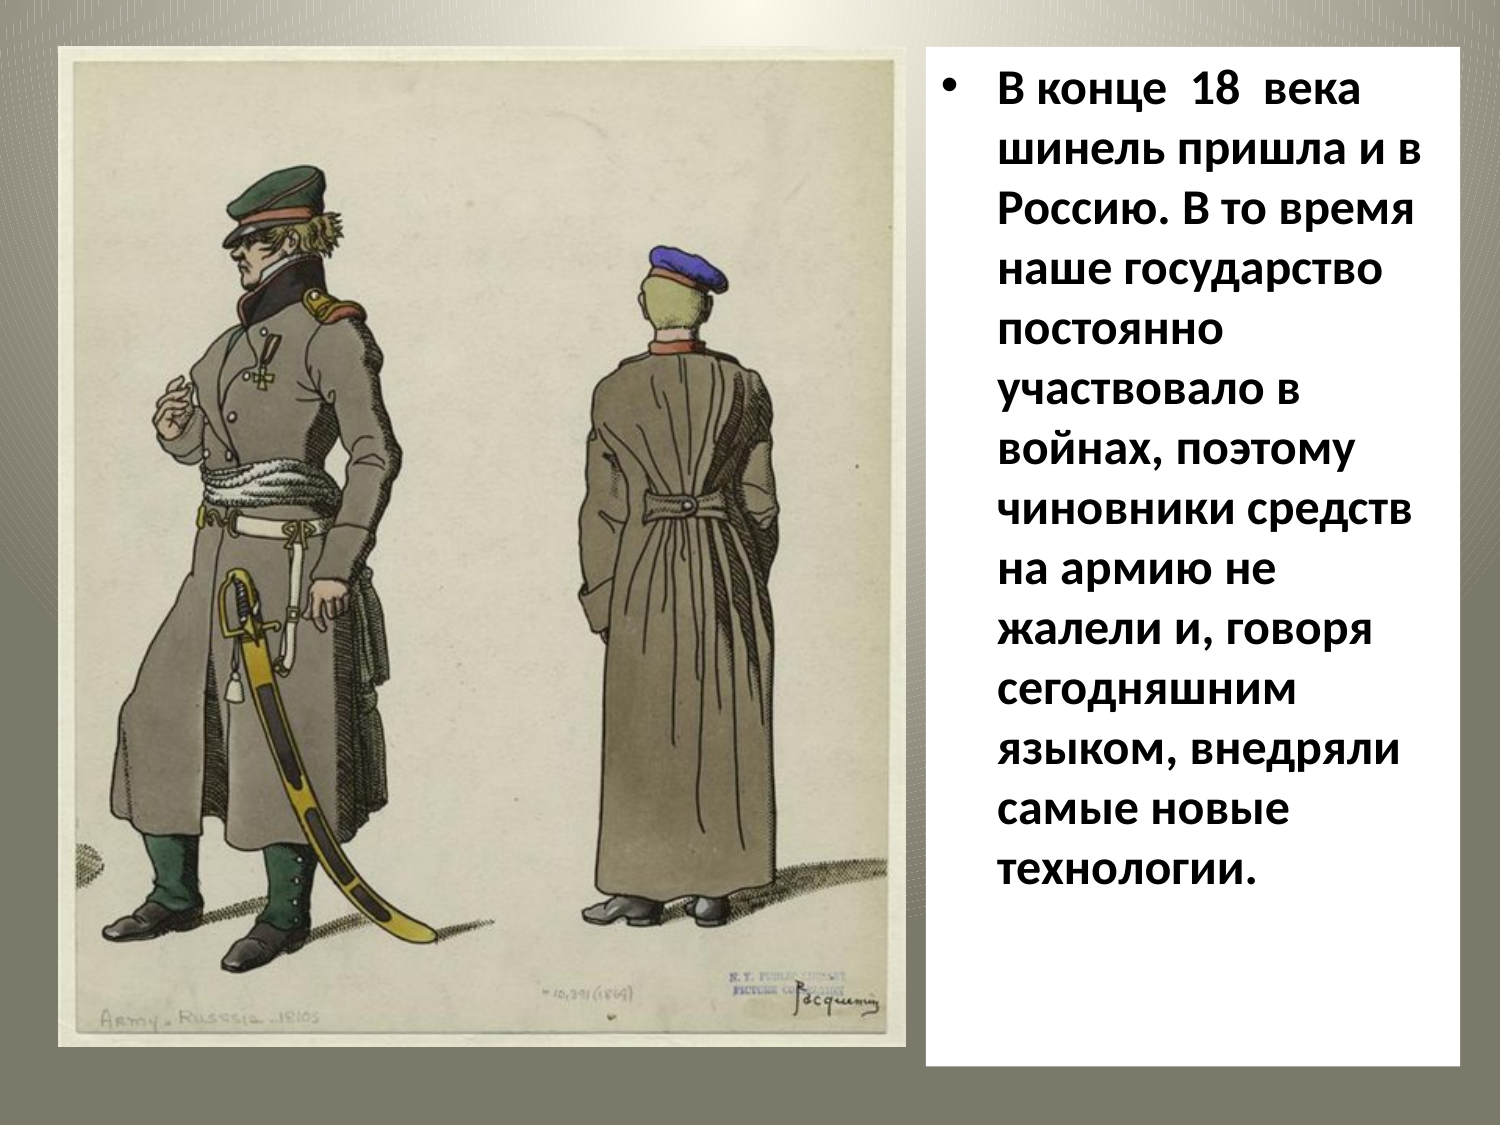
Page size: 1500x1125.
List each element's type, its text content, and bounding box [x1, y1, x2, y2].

list В конце 18 века шинель пришла и в Россию. В то время наше государство постоянно участвовало в войнах, поэтому чиновники средств на армию не жалели и, говоря сегодняшним языком, внедряли самые новые технологии. [925, 46, 1461, 1067]
picture [58, 46, 906, 1048]
